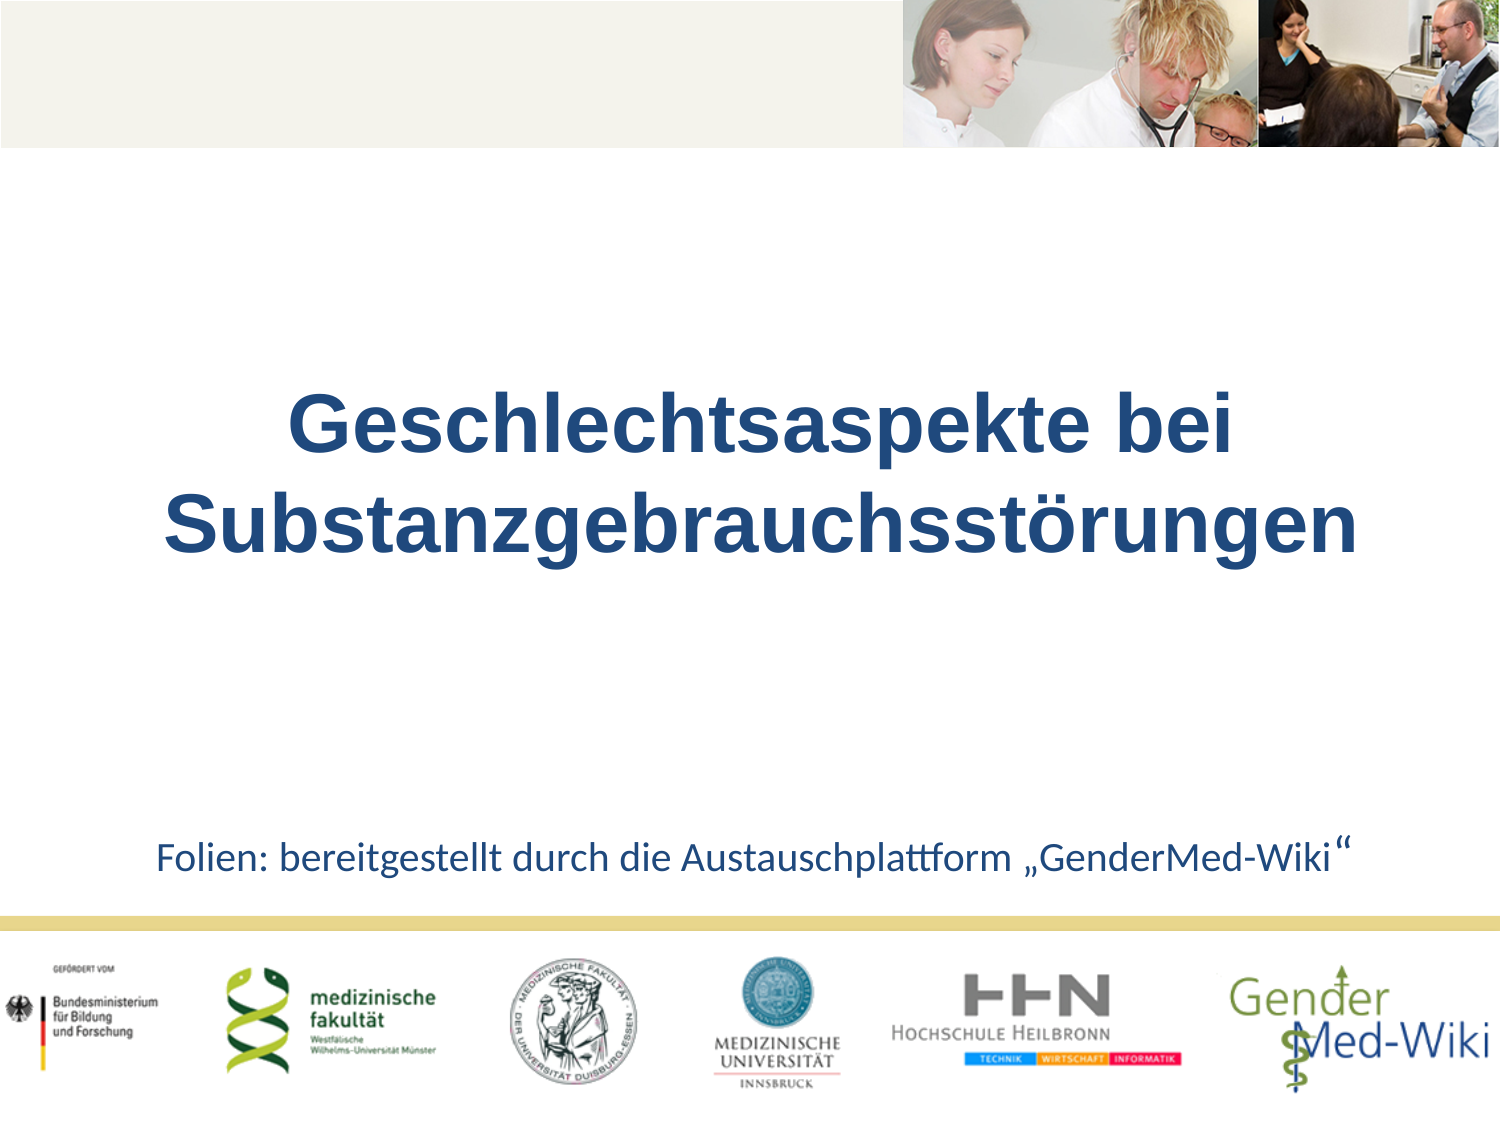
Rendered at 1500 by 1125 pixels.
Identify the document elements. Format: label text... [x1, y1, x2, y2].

picture [903, 0, 1500, 149]
title Geschlechtsaspekte bei Substanzgebrauchsstörungen [123, 361, 1399, 603]
picture [5, 956, 1489, 1094]
